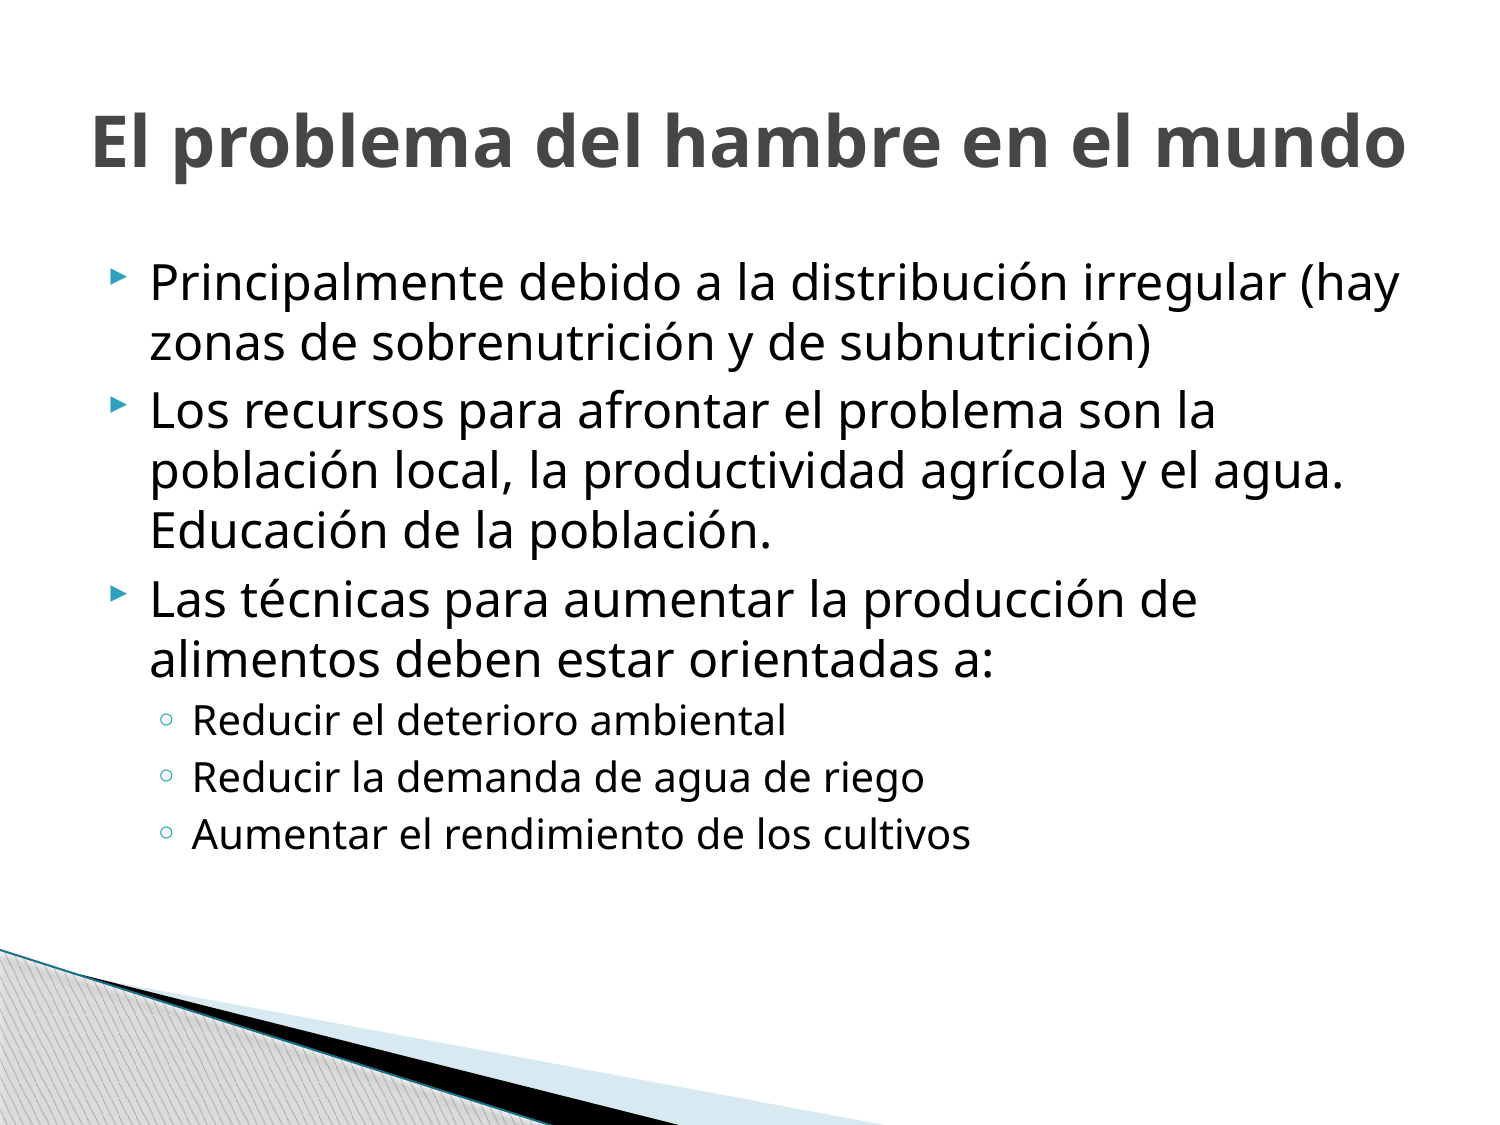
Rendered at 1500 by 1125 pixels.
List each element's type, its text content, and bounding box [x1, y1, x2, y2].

title El problema del hambre en el mundo [75, 45, 1425, 233]
list Principalmente debido a la distribución irregular (hay zonas de sobrenutrición y de subnutrición) Los recursos para afrontar el problema son la población local, la productividad agrícola y el agua. Educación de la población. Las técnicas para aumentar la producción de alimentos deben estar orientadas a: Reducir el deterioro ambiental Reducir la demanda de agua de riego Aumentar el rendimiento de los cultivos [75, 243, 1425, 986]
